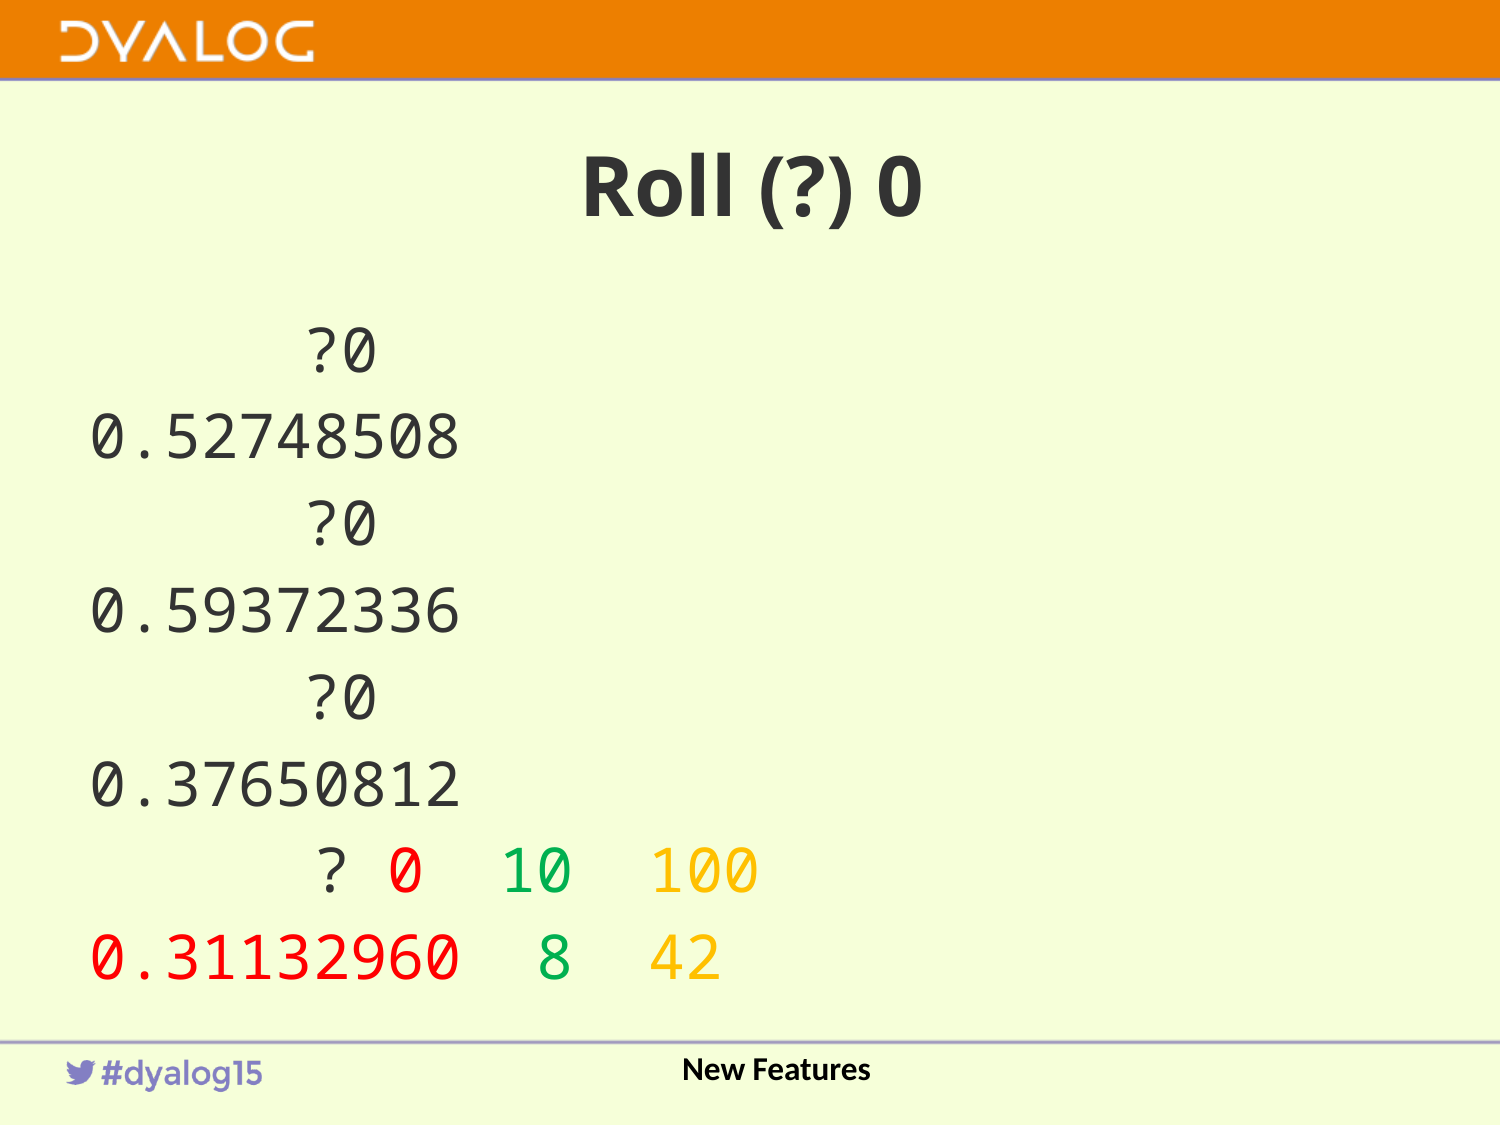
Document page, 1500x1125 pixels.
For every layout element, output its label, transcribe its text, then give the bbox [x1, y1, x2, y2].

title Roll (?) 0 [76, 125, 1427, 256]
footer New Features [667, 1039, 892, 1100]
list ?0 0.52748508 ?0 0.59372336 ?0 0.37650812 ? 0 10 100 0.31132960 8 42 [75, 302, 1425, 1005]
picture [0, 0, 1500, 1125]
